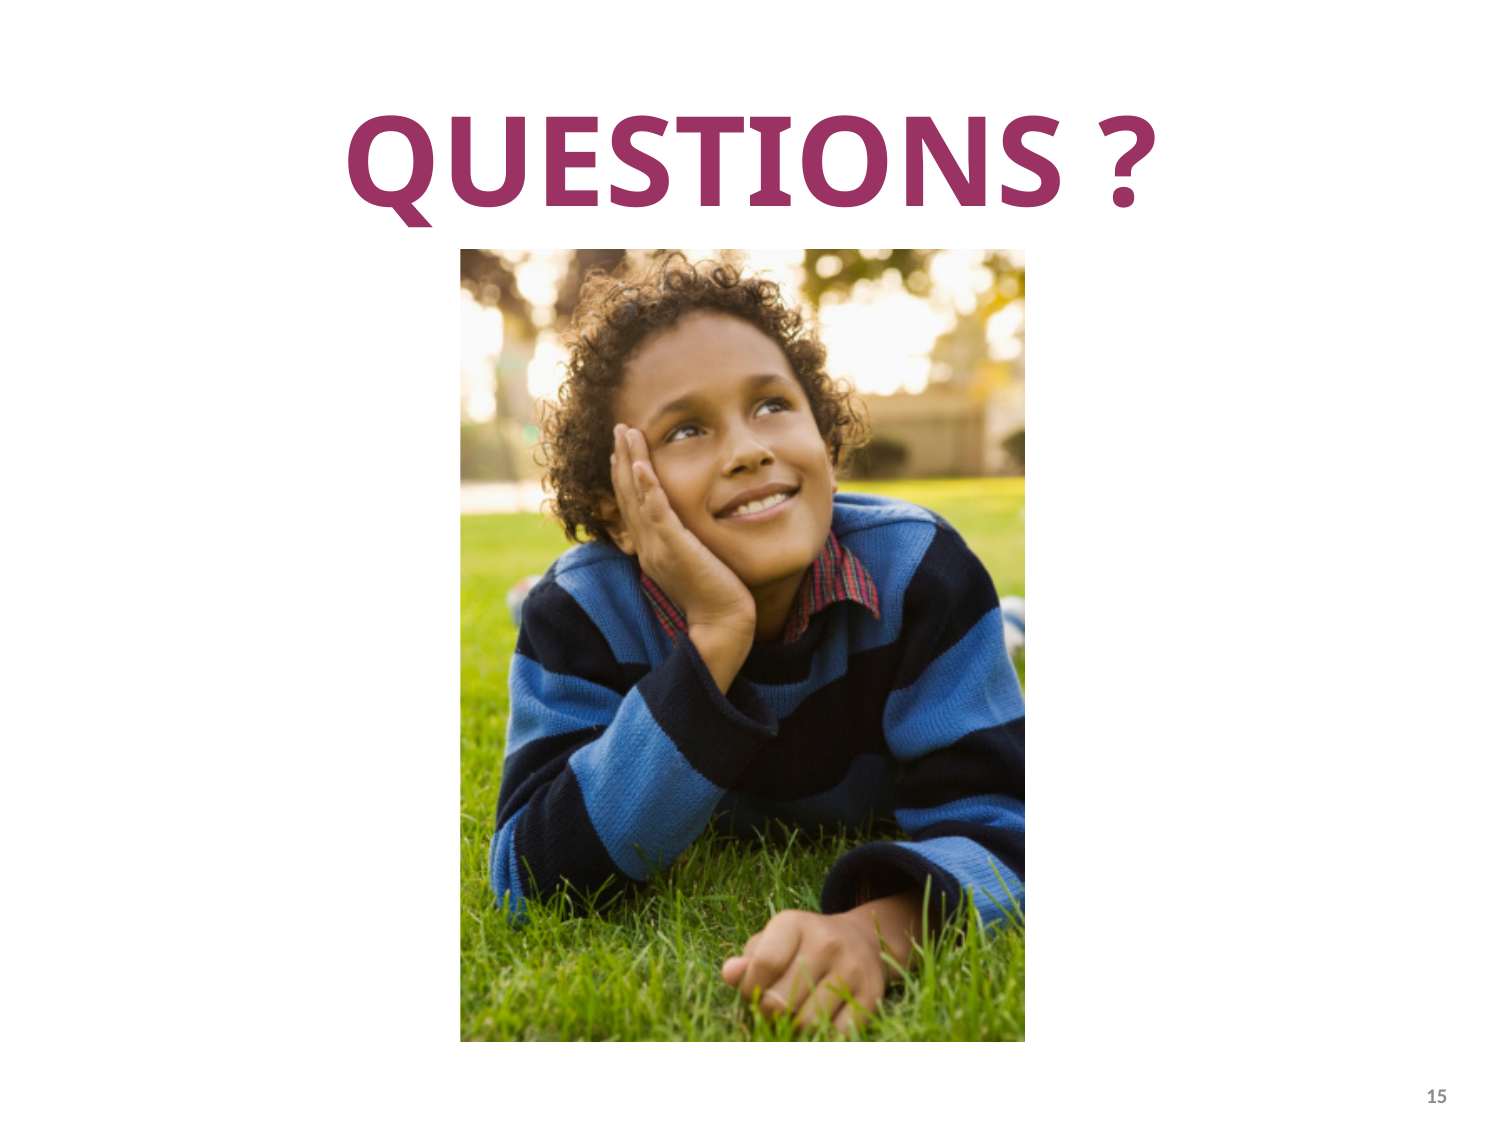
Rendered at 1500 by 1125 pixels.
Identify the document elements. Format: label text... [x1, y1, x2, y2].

slide_number 15 [1112, 1077, 1463, 1113]
title Questions ? [0, 62, 1500, 250]
picture [460, 249, 1026, 1042]
